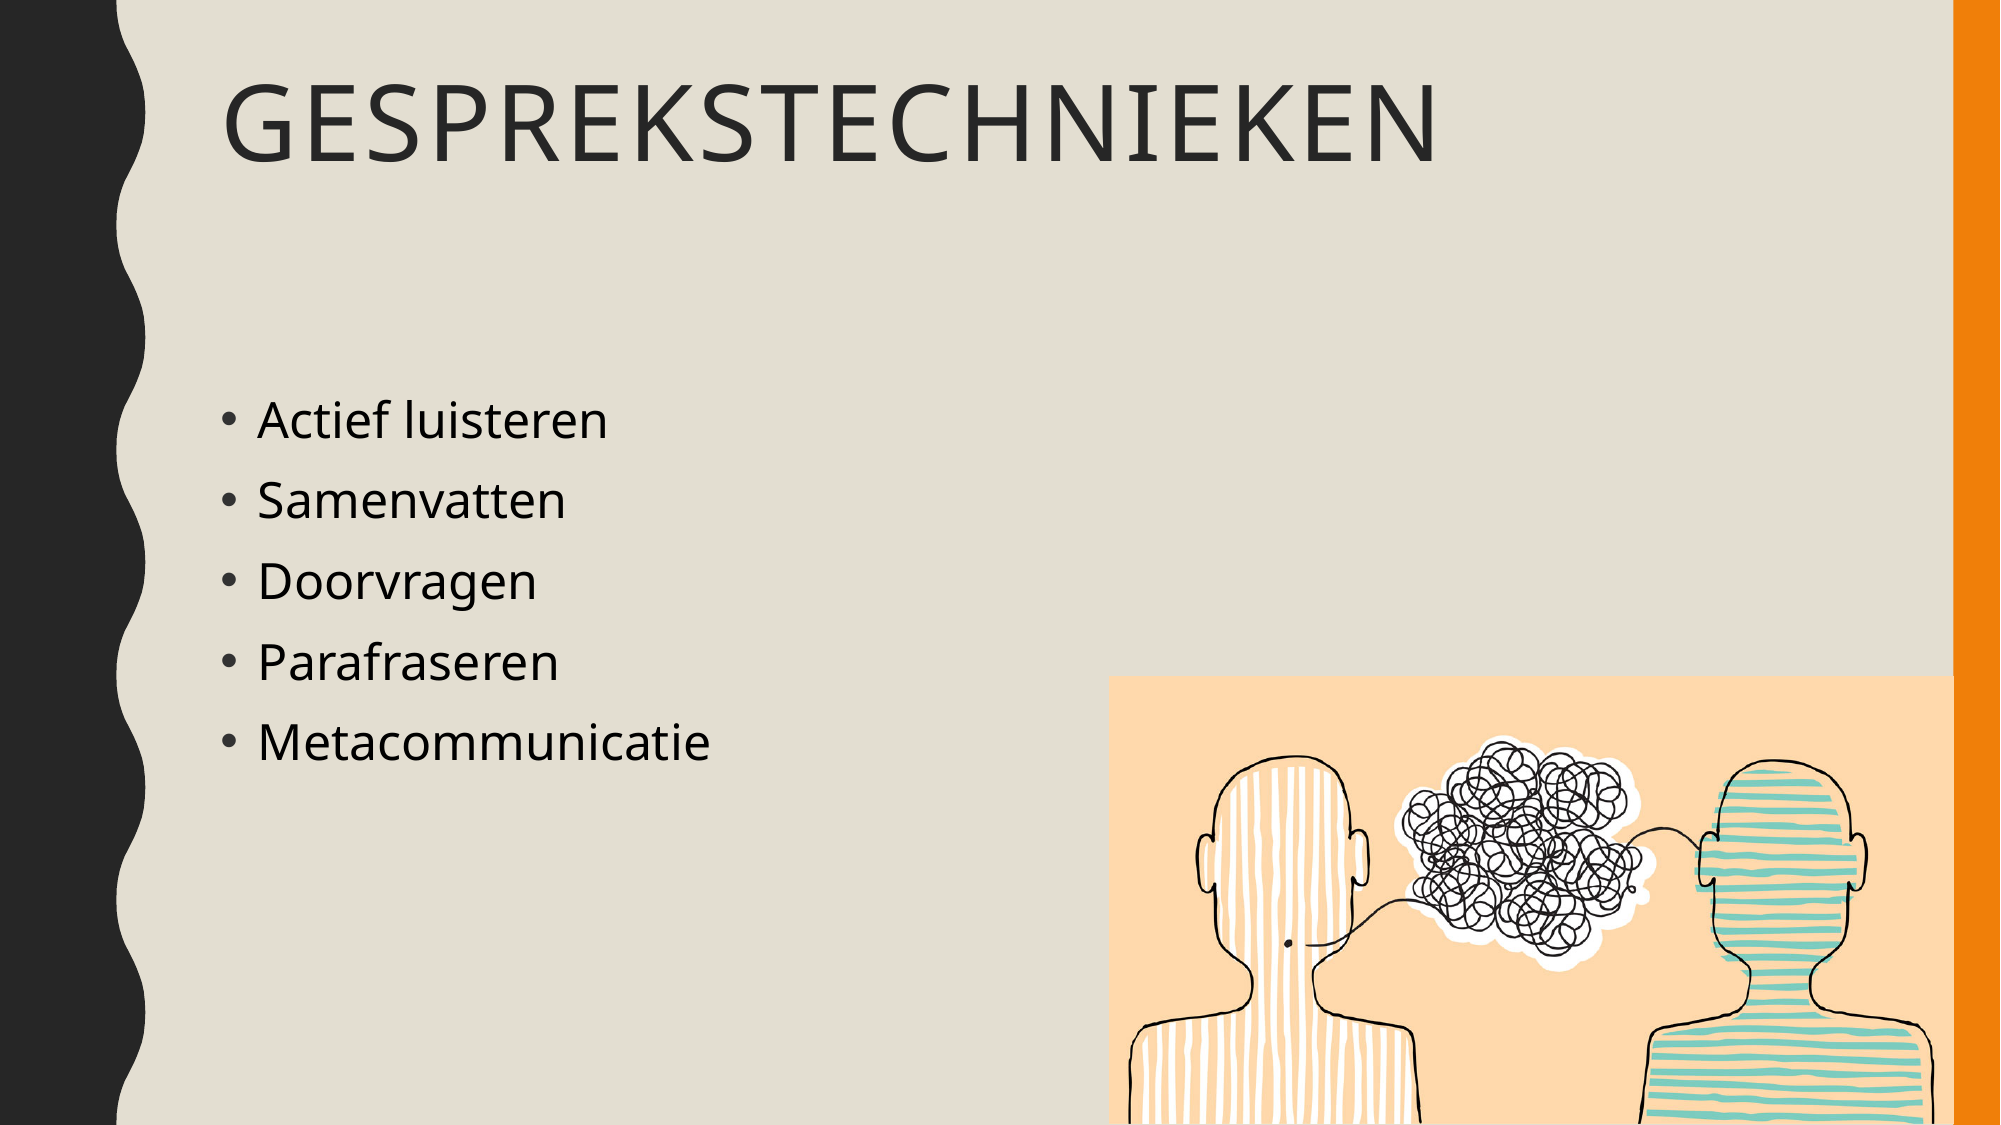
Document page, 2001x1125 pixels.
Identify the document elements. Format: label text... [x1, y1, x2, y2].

list Actief luisteren Samenvatten Doorvragen Parafraseren Metacommunicatie [205, 375, 1875, 965]
picture [1109, 676, 1954, 1124]
title gesprekstechnieken [205, 62, 1875, 308]
